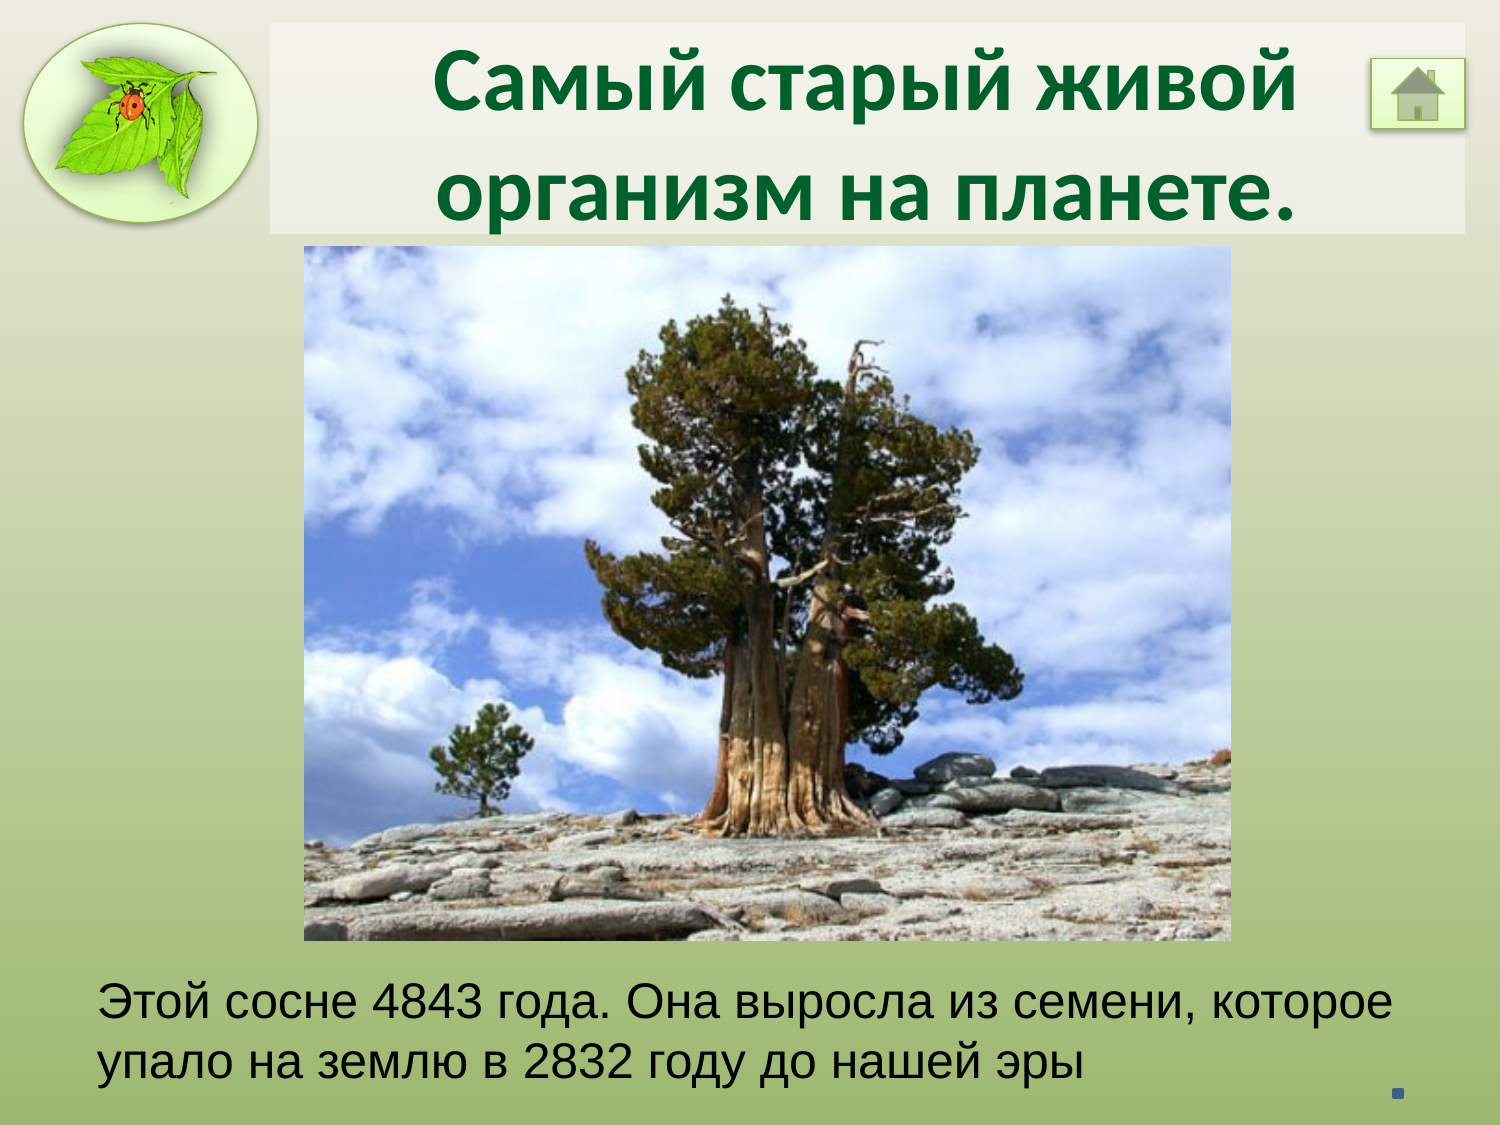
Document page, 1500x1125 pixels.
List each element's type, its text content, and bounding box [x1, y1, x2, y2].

text_box [1370, 58, 1466, 130]
text_box Этой сосне 4843 года. Она выросла из семени, которое упало на землю в 2832 году до нашей эры [82, 960, 1442, 1096]
text_box [1392, 1088, 1404, 1099]
picture [46, 35, 227, 211]
picture [304, 245, 1231, 941]
title Самый старый живой организм на планете. [269, 23, 1465, 235]
